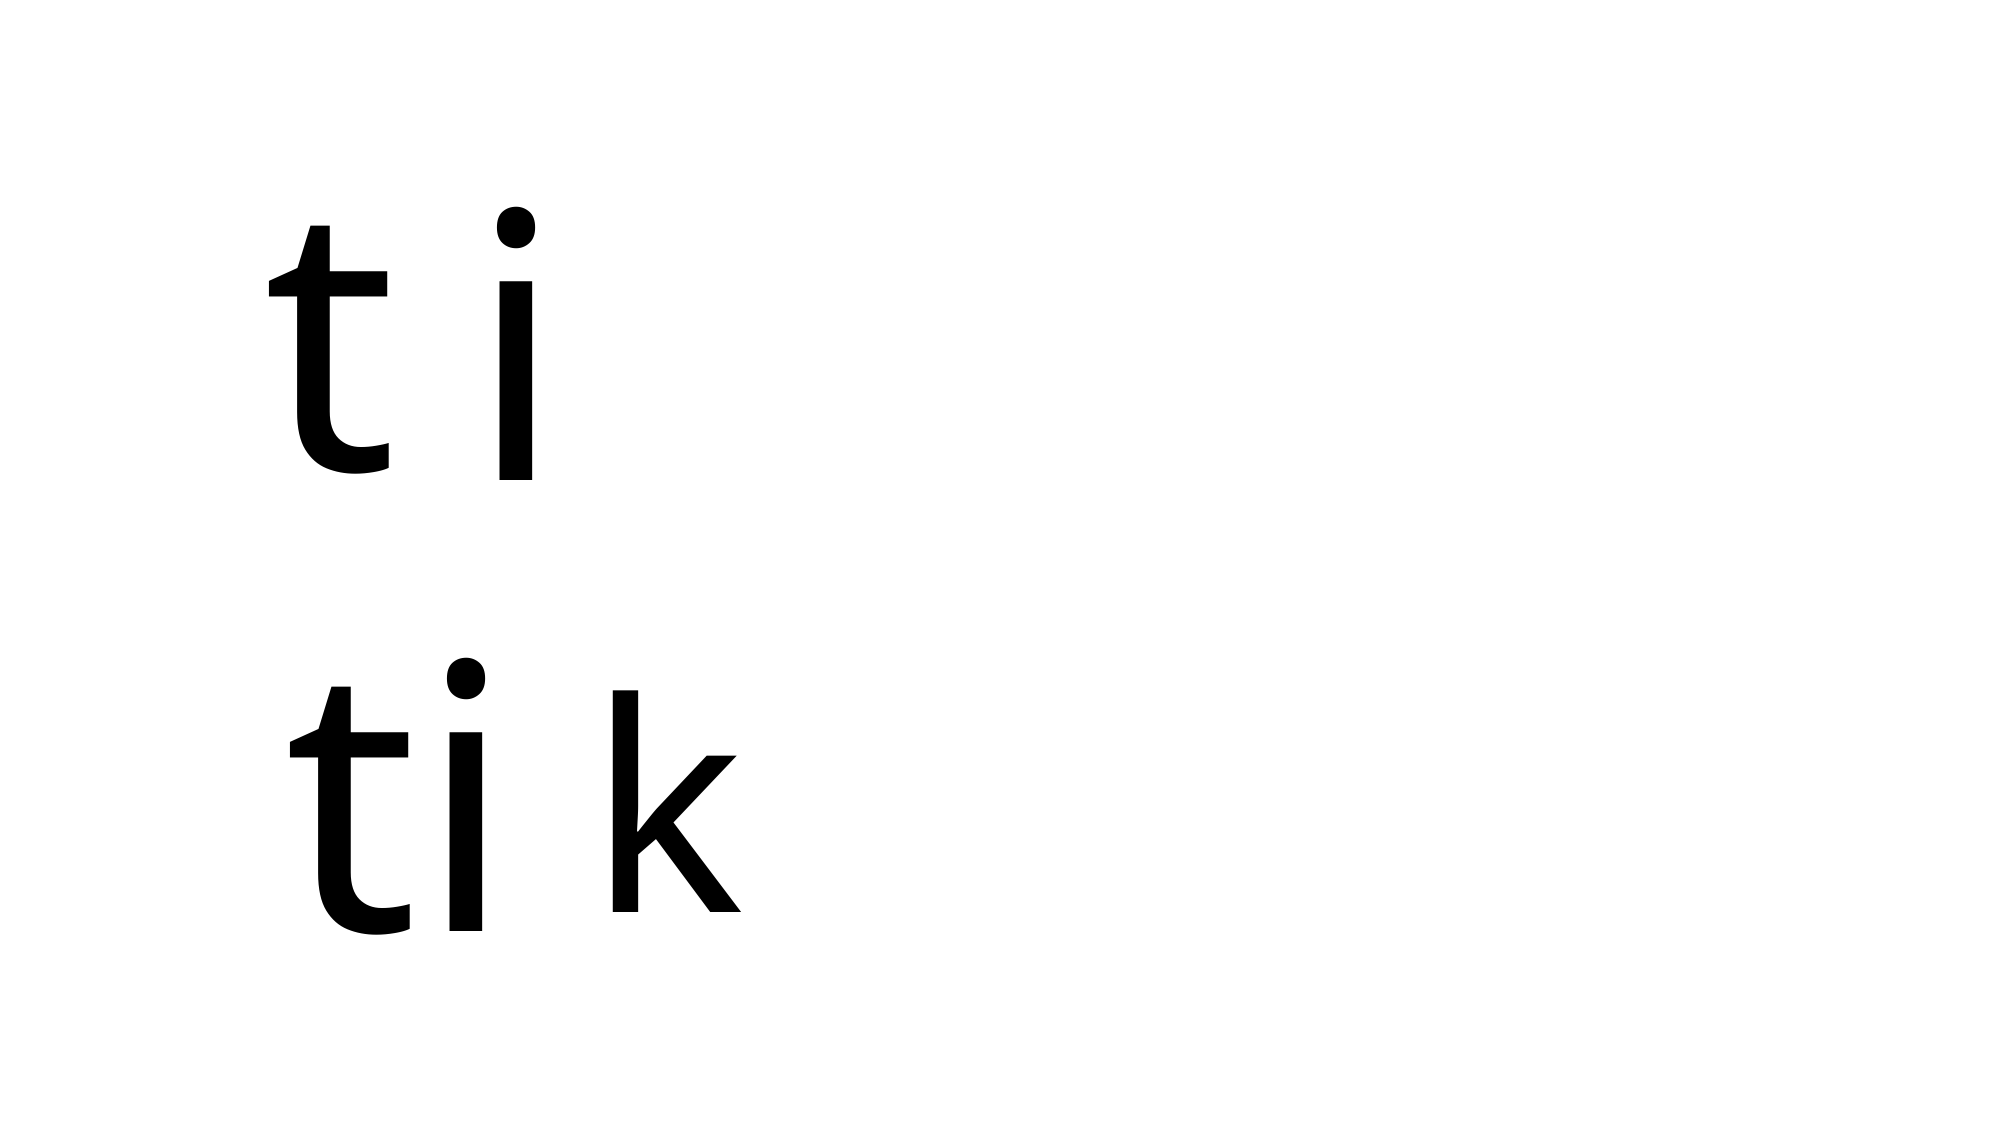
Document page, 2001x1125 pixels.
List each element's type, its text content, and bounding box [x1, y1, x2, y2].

text_box ti [269, 603, 614, 1021]
text_box i [453, 152, 719, 569]
list t [248, 142, 514, 560]
text_box k [573, 652, 784, 986]
